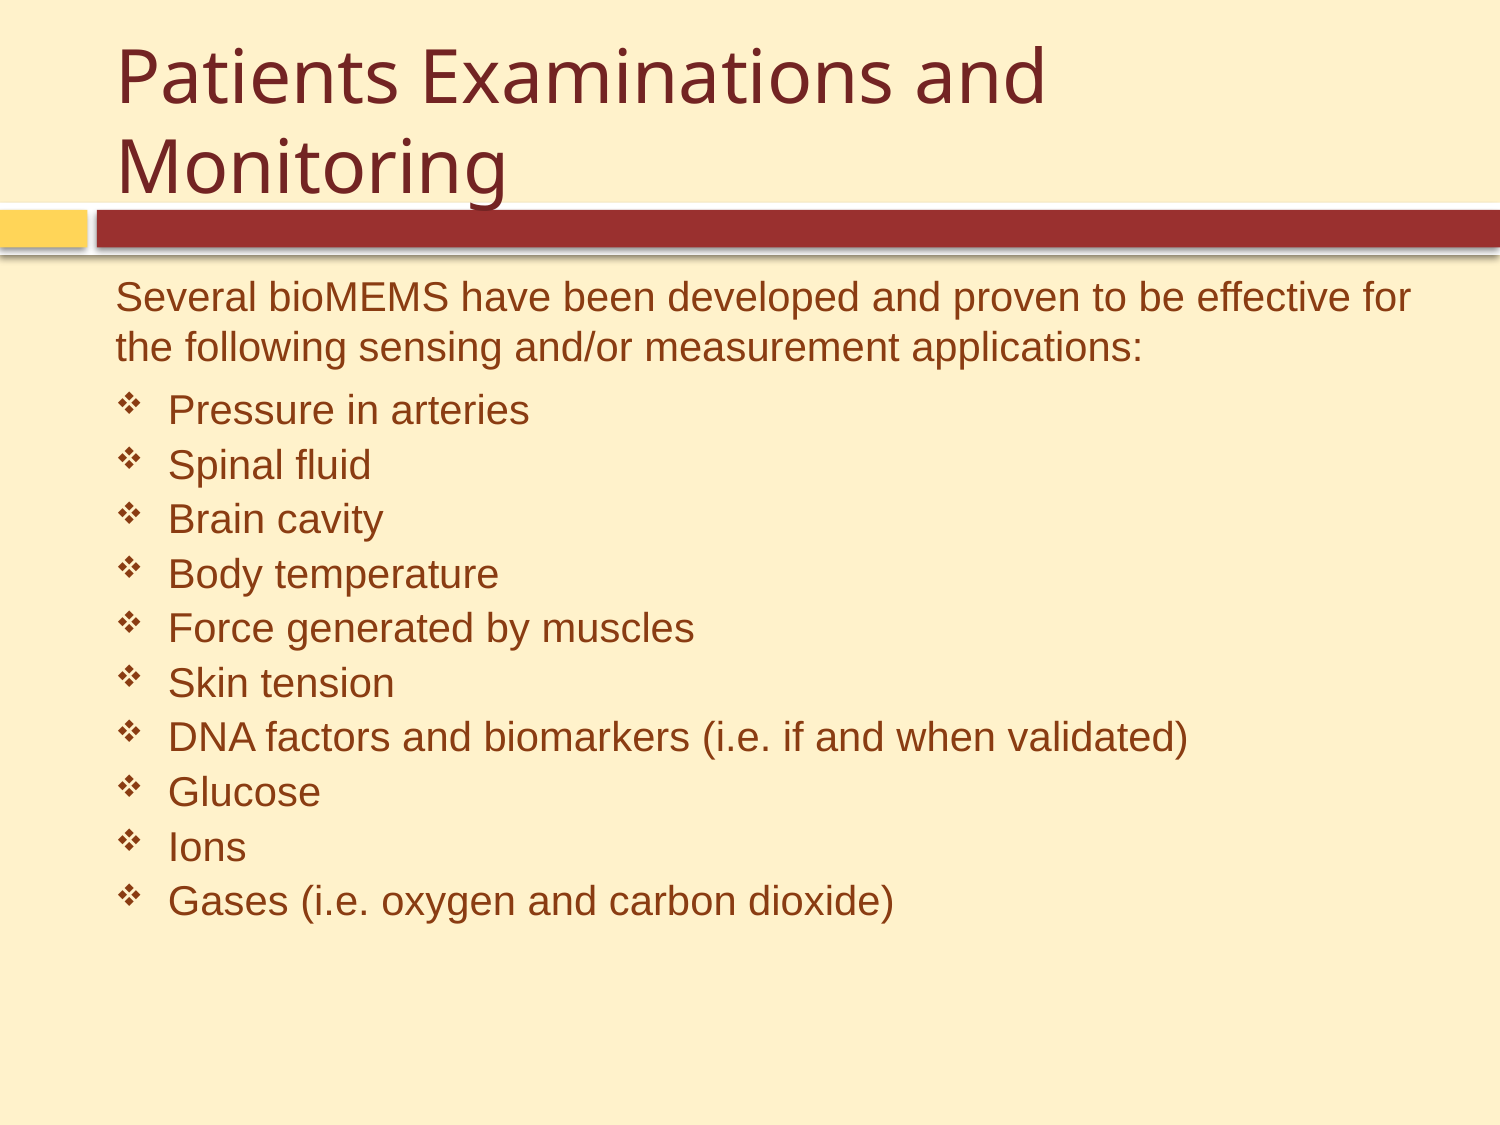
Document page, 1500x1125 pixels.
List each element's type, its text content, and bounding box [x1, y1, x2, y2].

title Patients Examinations and Monitoring [100, 37, 1438, 200]
list Several bioMEMS have been developed and proven to be effective for the following sensing and/or measurement applications: Pressure in arteries Spinal fluid Brain cavity Body temperature Force generated by muscles Skin tension DNA factors and biomarkers (i.e. if and when validated) Glucose Ions Gases (i.e. oxygen and carbon dioxide) [100, 262, 1438, 1000]
